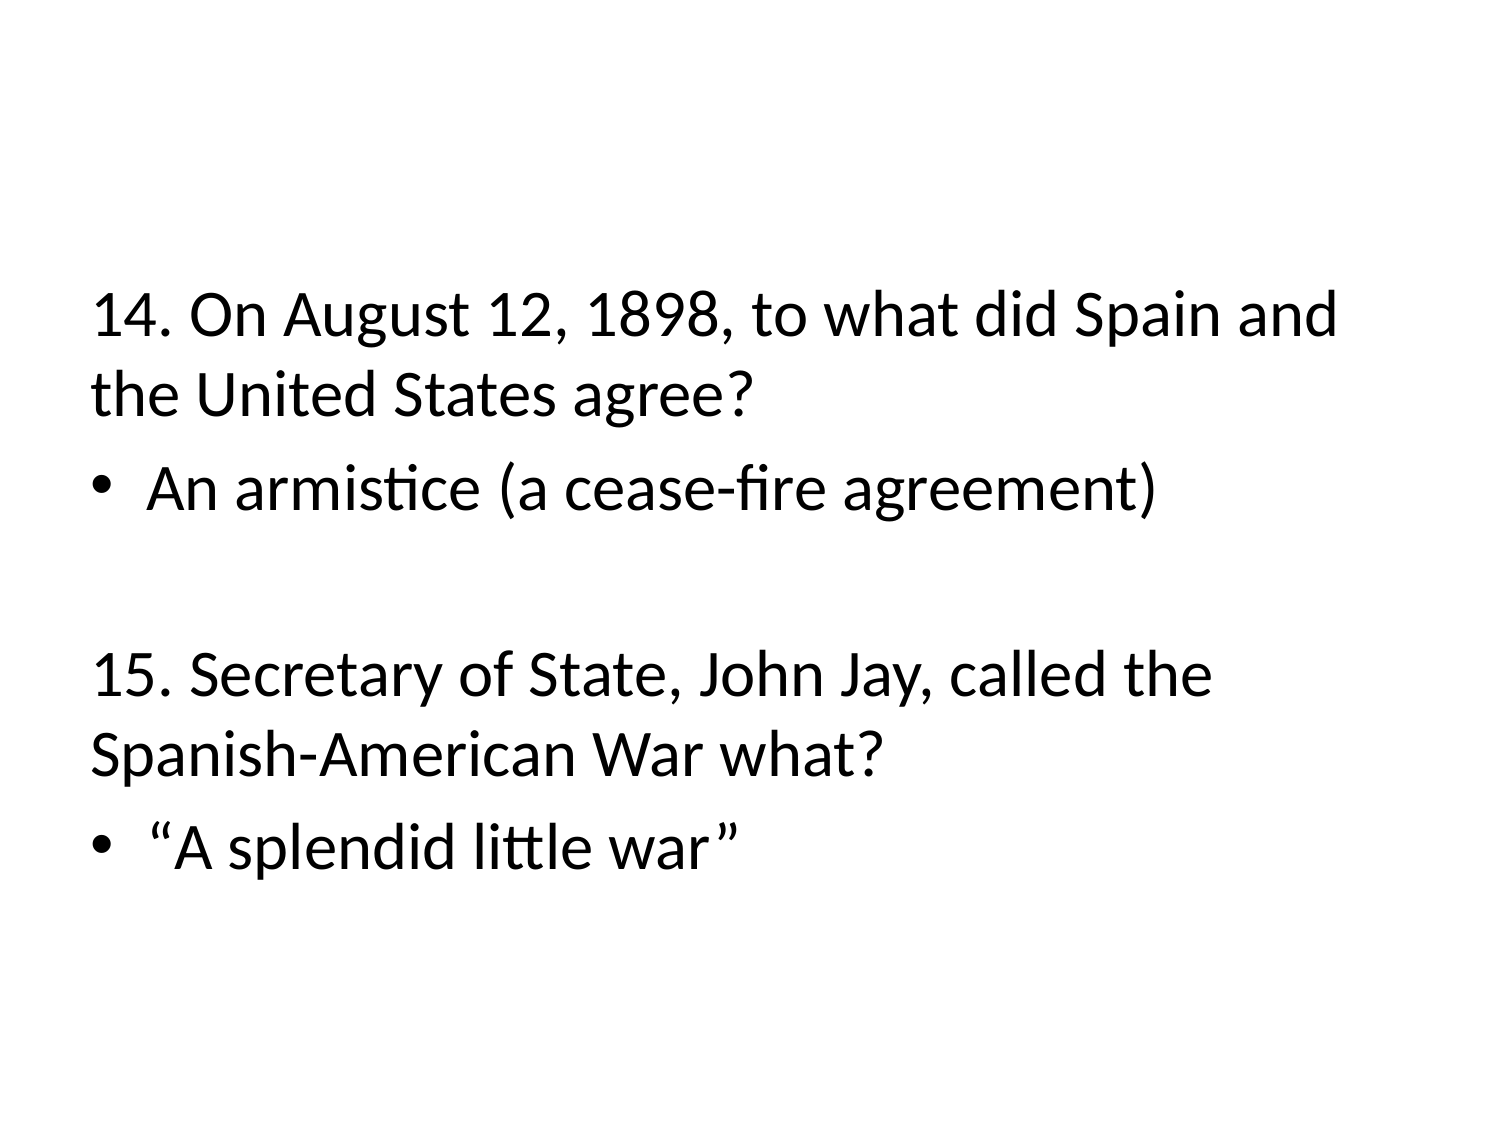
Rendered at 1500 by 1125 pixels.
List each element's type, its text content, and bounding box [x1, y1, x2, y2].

list 14. On August 12, 1898, to what did Spain and the United States agree? An armistice (a cease-fire agreement) 15. Secretary of State, John Jay, called the Spanish-American War what? “A splendid little war” [75, 262, 1425, 1005]
